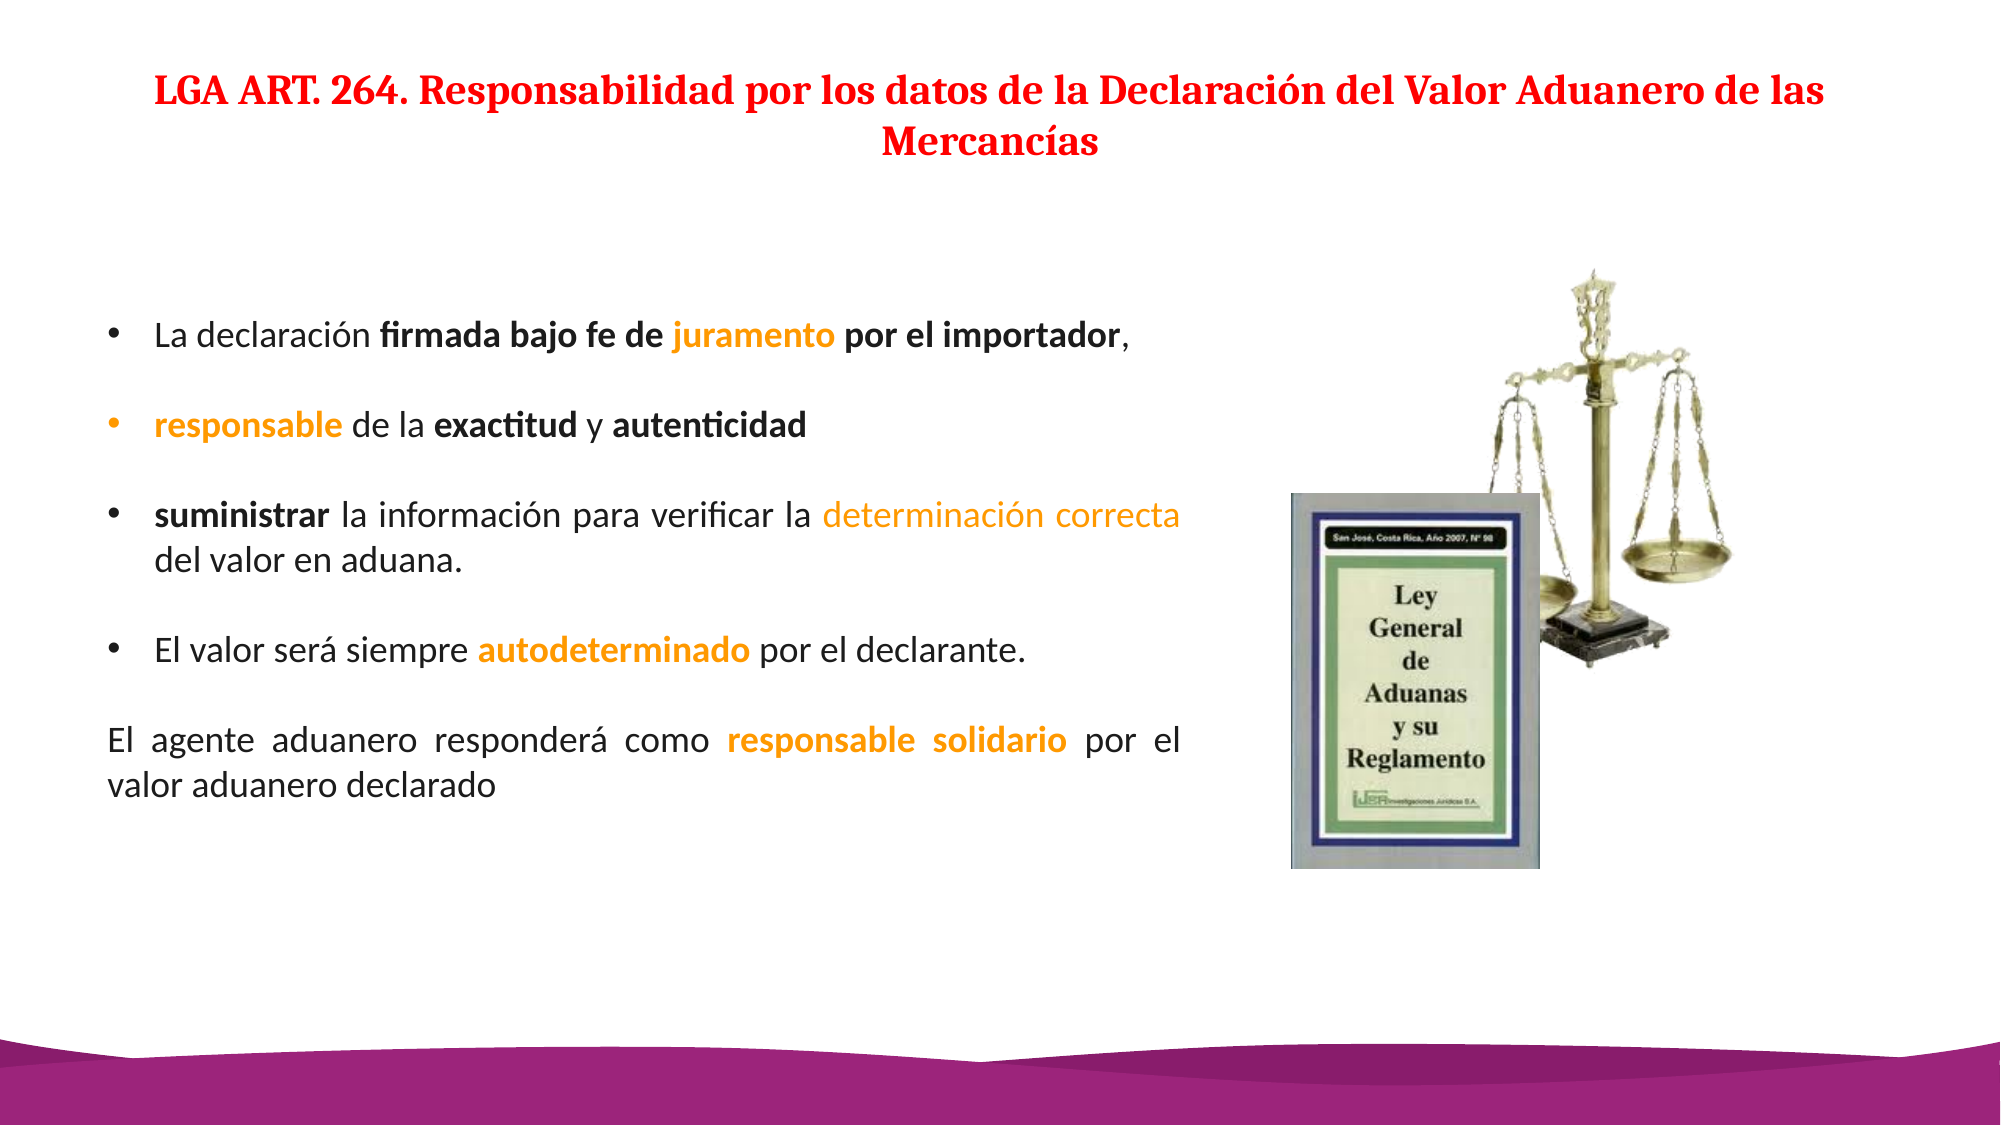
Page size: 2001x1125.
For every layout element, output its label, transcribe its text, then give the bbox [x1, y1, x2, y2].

title LGA ART. 264. Responsabilidad por los datos de la Declaración del Valor Aduanero de las Mercancías [127, 53, 1853, 248]
picture [1291, 262, 1743, 869]
text_box La declaración firmada bajo fe de juramento por el importador, responsable de la exactitud y autenticidad suministrar la información para verificar la determinación correcta del valor en aduana. El valor será siempre autodeterminado por el declarante. El agente aduanero responderá como responsable solidario por el valor aduanero declarado [92, 302, 1196, 813]
